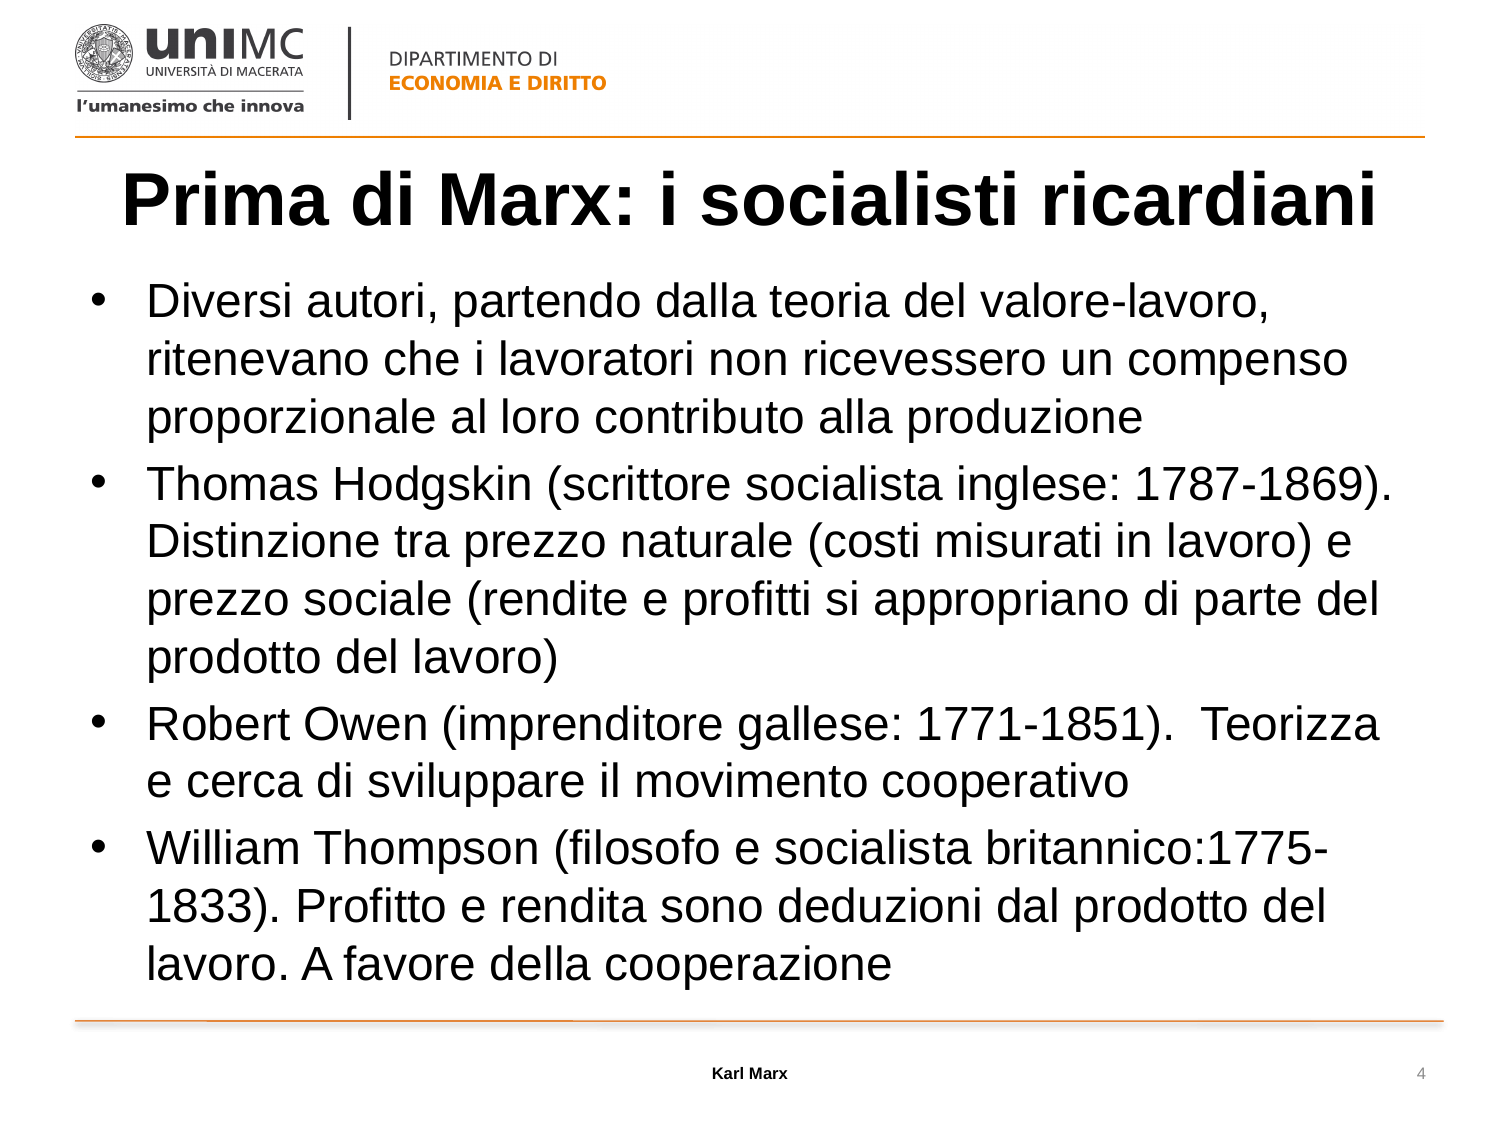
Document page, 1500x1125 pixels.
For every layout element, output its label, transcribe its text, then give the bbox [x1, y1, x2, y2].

title Prima di Marx: i socialisti ricardiani [75, 149, 1425, 241]
list Diversi autori, partendo dalla teoria del valore-lavoro, ritenevano che i lavoratori non ricevessero un compenso proporzionale al loro contributo alla produzione Thomas Hodgskin (scrittore socialista inglese: 1787-1869). Distinzione tra prezzo naturale (costi misurati in lavoro) e prezzo sociale (rendite e profitti si appropriano di parte del prodotto del lavoro) Robert Owen (imprenditore gallese: 1771-1851). Teorizza e cerca di sviluppare il movimento cooperativo William Thompson (filosofo e socialista britannico:1775-1833). Profitto e rendita sono deduzioni dal prodotto del lavoro. A favore della cooperazione [75, 262, 1425, 1005]
picture [75, 24, 1425, 138]
footer Karl Marx [512, 1042, 988, 1103]
slide_number 4 [1091, 1042, 1442, 1103]
